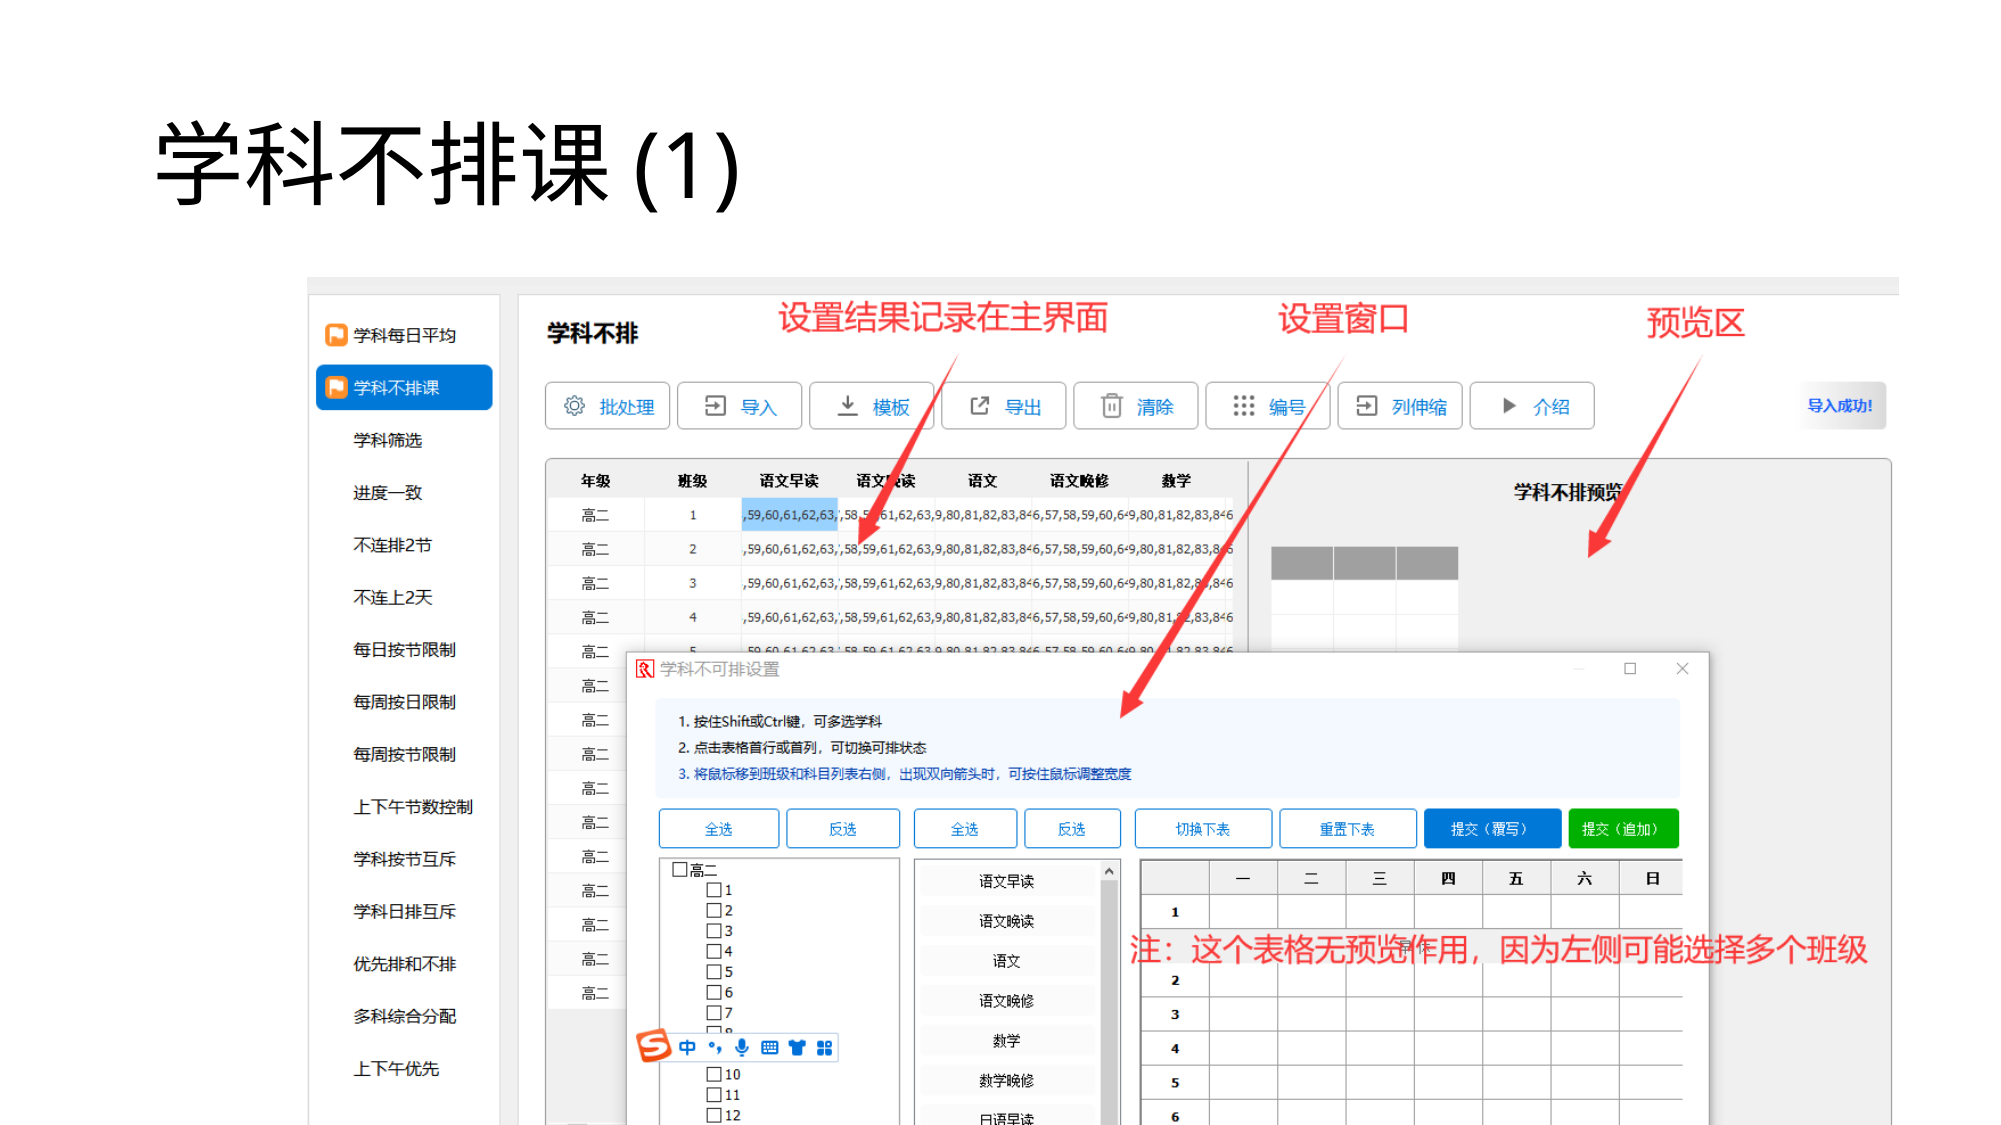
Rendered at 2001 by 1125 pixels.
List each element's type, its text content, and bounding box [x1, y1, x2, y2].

picture [307, 277, 1899, 1125]
title 学科不排课(1) [137, 59, 1863, 278]
